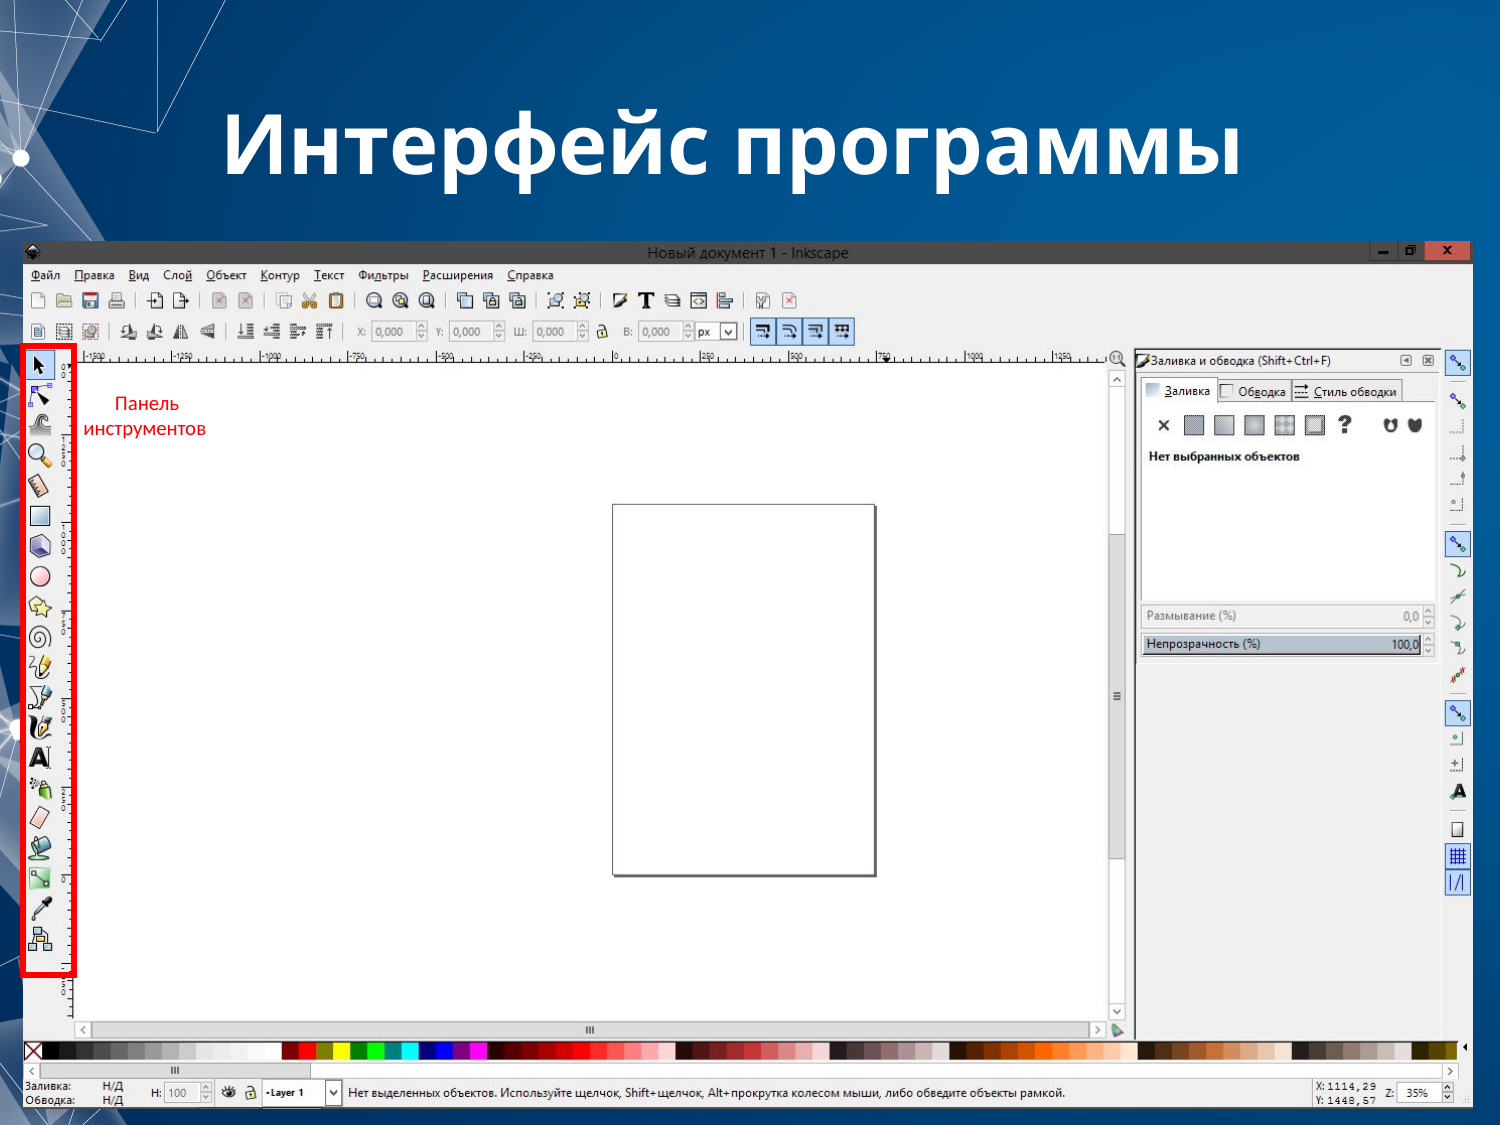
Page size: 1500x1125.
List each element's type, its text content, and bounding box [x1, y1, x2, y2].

title Интерфейс программы [205, 38, 1384, 241]
picture [0, 0, 1500, 1125]
